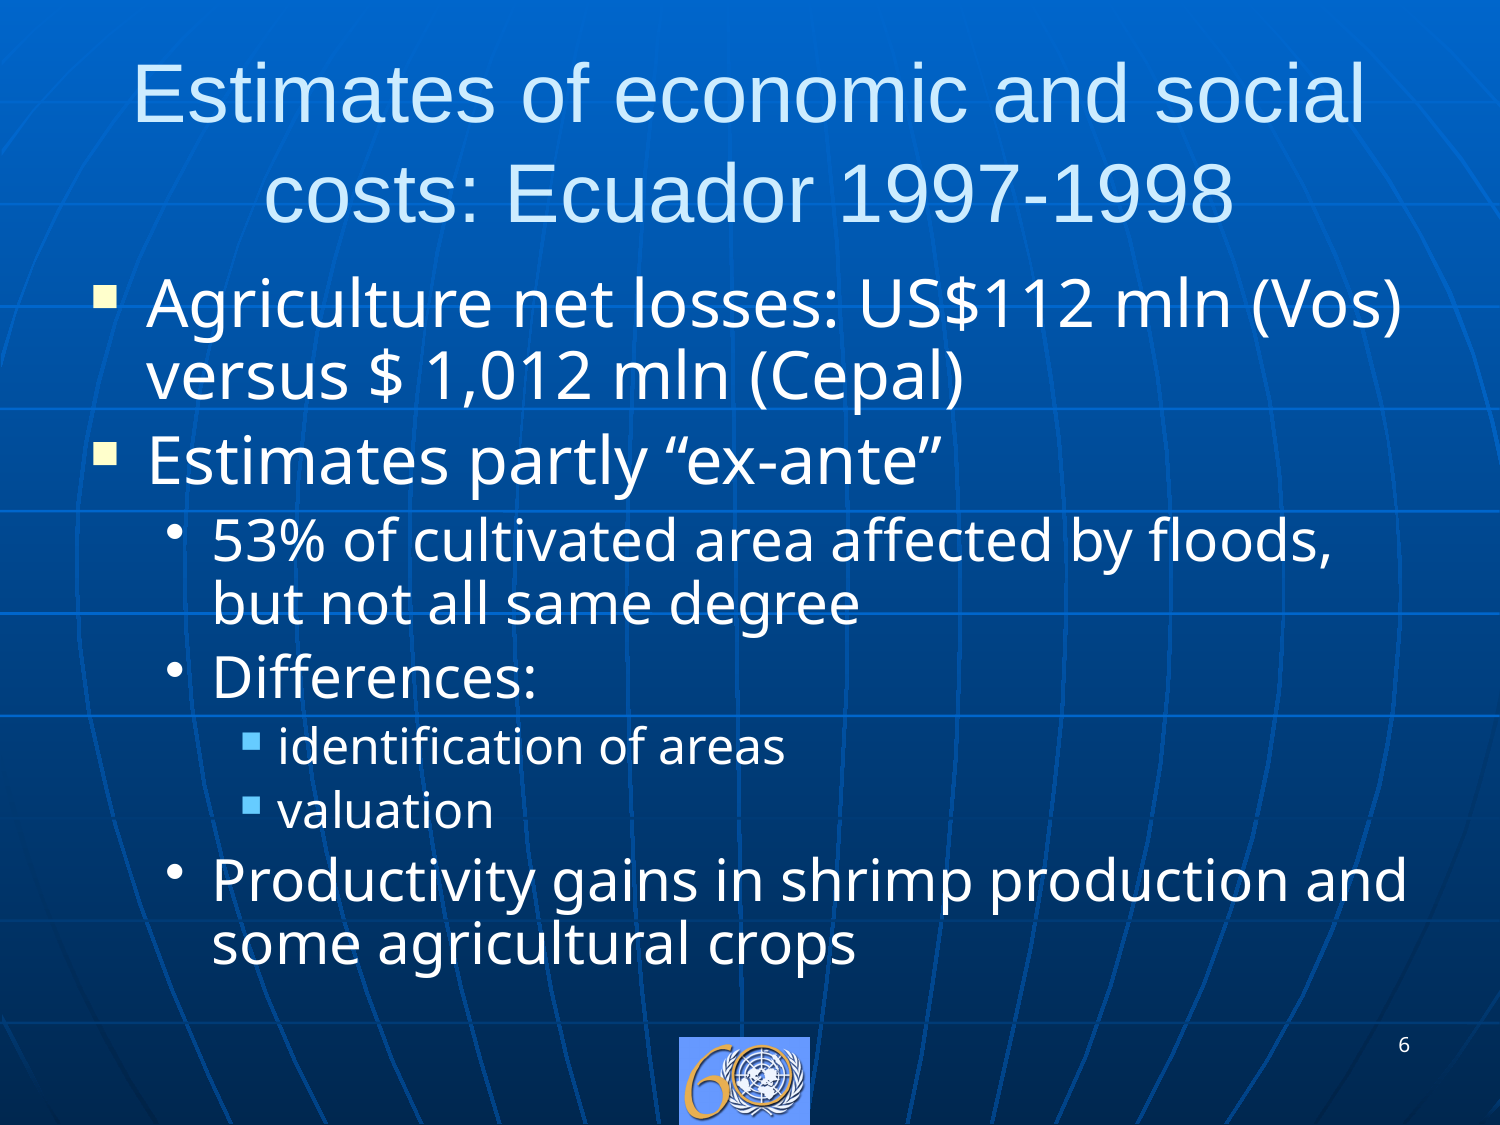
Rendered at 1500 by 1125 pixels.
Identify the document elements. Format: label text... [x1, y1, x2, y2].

picture [679, 1037, 810, 1125]
slide_number 6 [1074, 1023, 1426, 1100]
title Estimates of economic and social costs: Ecuador 1997-1998 [74, 45, 1426, 233]
list Agriculture net losses: US$112 mln (Vos) versus $ 1,012 mln (Cepal) Estimates partly “ex-ante” 53% of cultivated area affected by floods, but not all same degree Differences: identification of areas valuation Productivity gains in shrimp production and some agricultural crops [74, 262, 1426, 1006]
